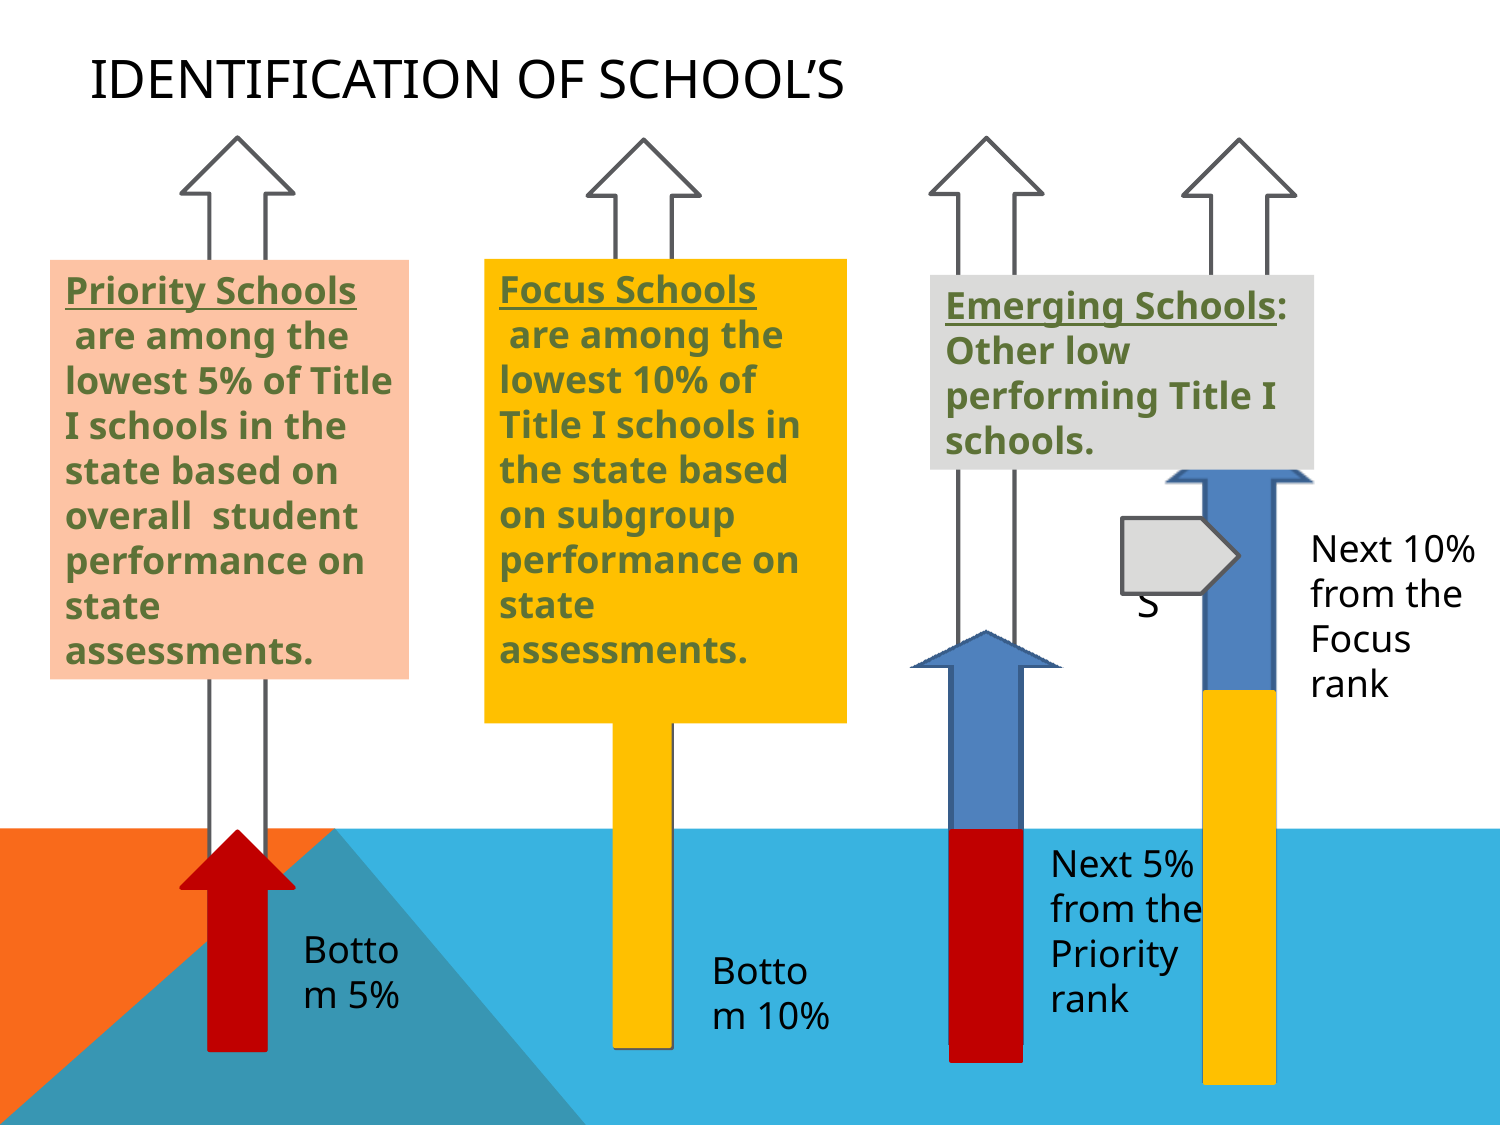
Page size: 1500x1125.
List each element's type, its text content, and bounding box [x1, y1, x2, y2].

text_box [909, 137, 1493, 1084]
title Identification of School’s [75, 37, 1425, 180]
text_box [49, 137, 439, 1051]
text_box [484, 139, 848, 1049]
